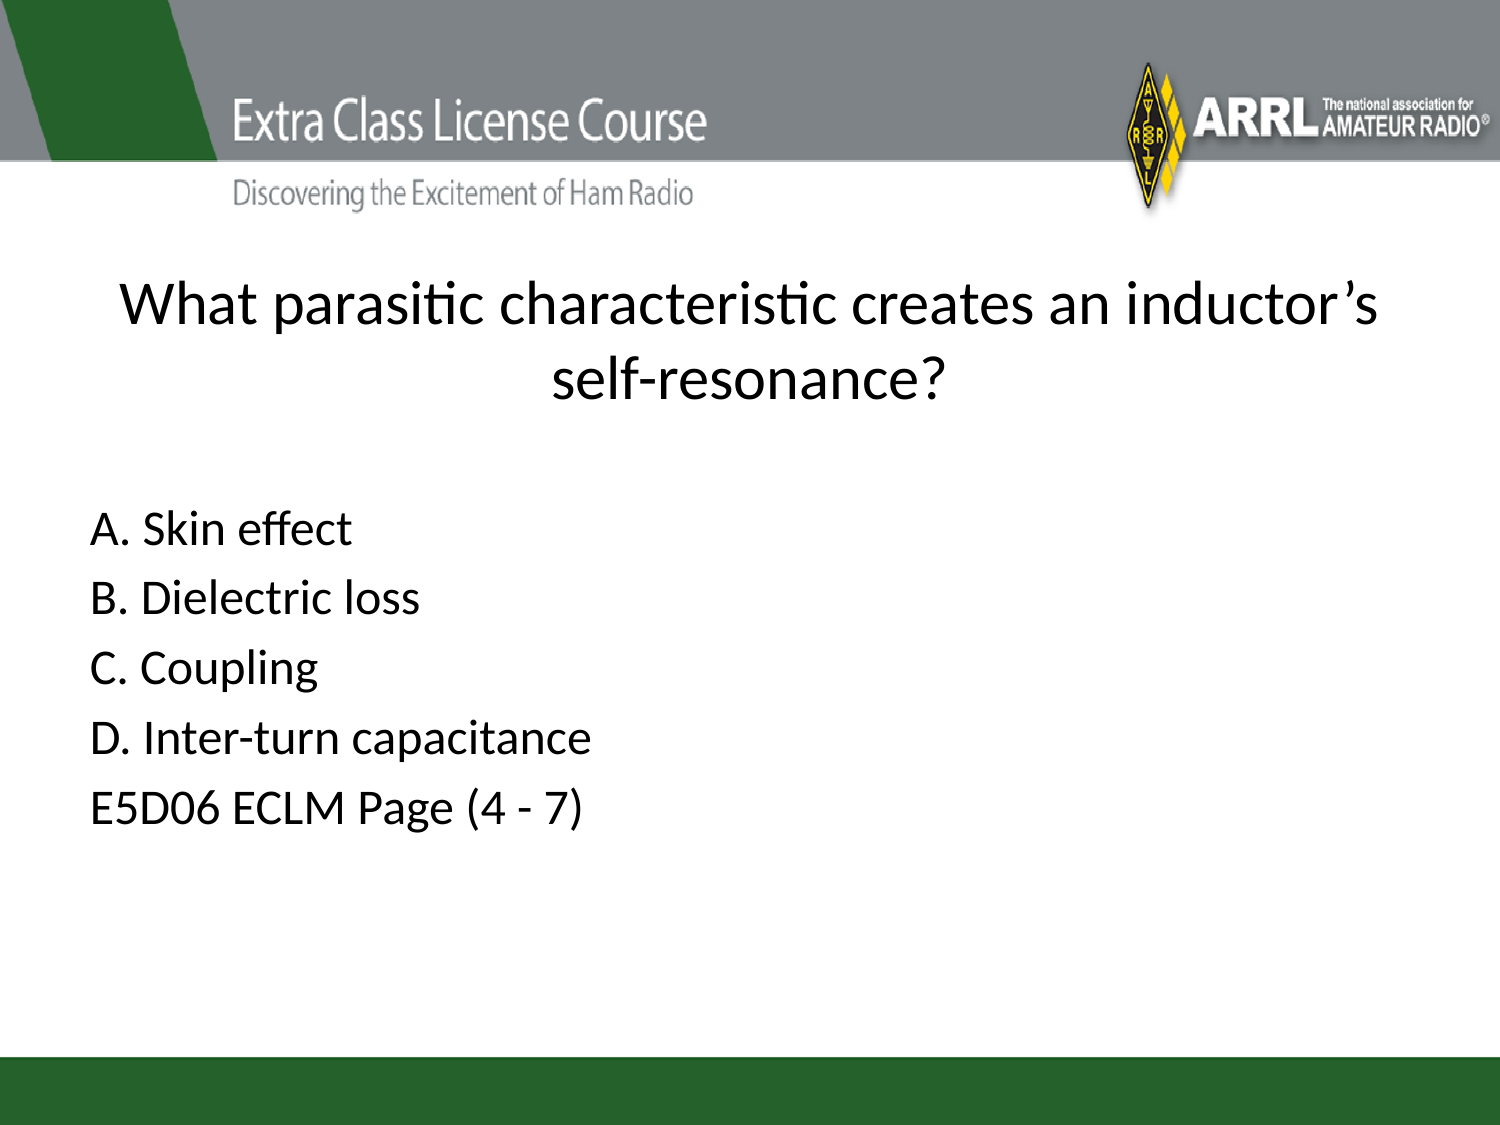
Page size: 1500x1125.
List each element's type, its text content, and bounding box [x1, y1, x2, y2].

title What parasitic characteristic creates an inductor’s self-resonance? [75, 254, 1425, 435]
picture [0, 0, 1500, 1125]
list A. Skin effect B. Dielectric loss C. Coupling D. Inter-turn capacitance E5D06 ECLM Page (4 - 7) [75, 487, 1425, 1005]
